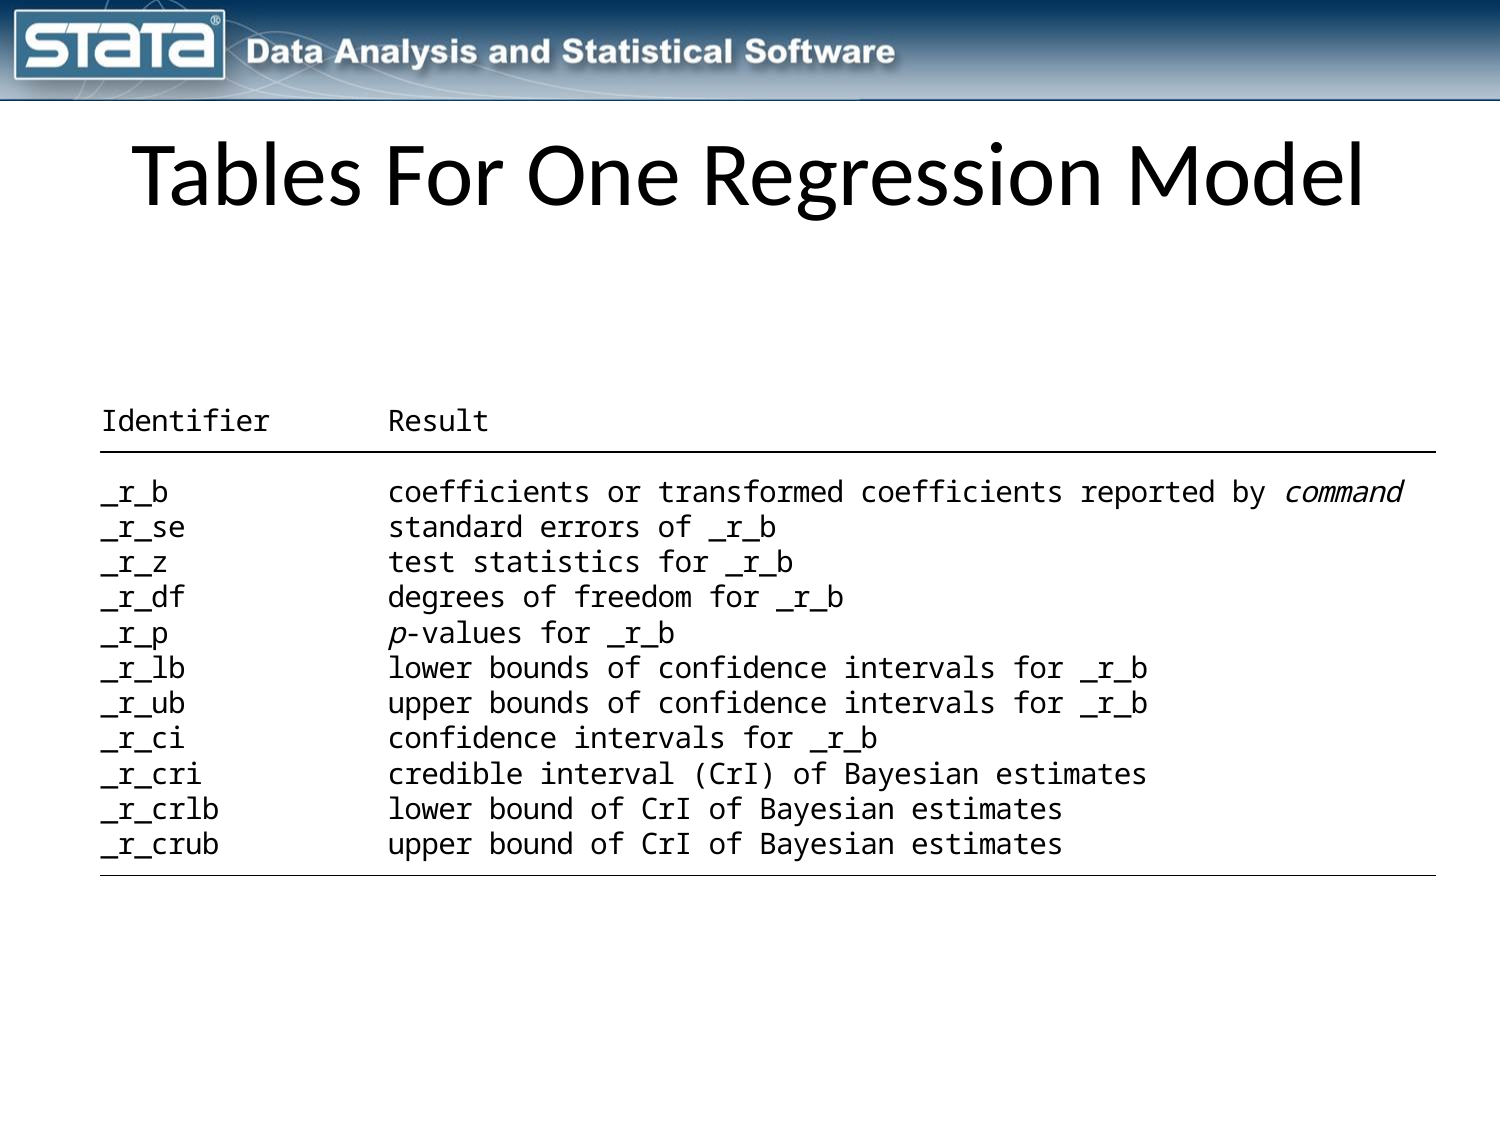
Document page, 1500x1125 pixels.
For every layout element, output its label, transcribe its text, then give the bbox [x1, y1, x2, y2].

picture [63, 399, 1437, 894]
picture [0, 0, 1500, 102]
title Tables For One Regression Model [0, 108, 1500, 238]
